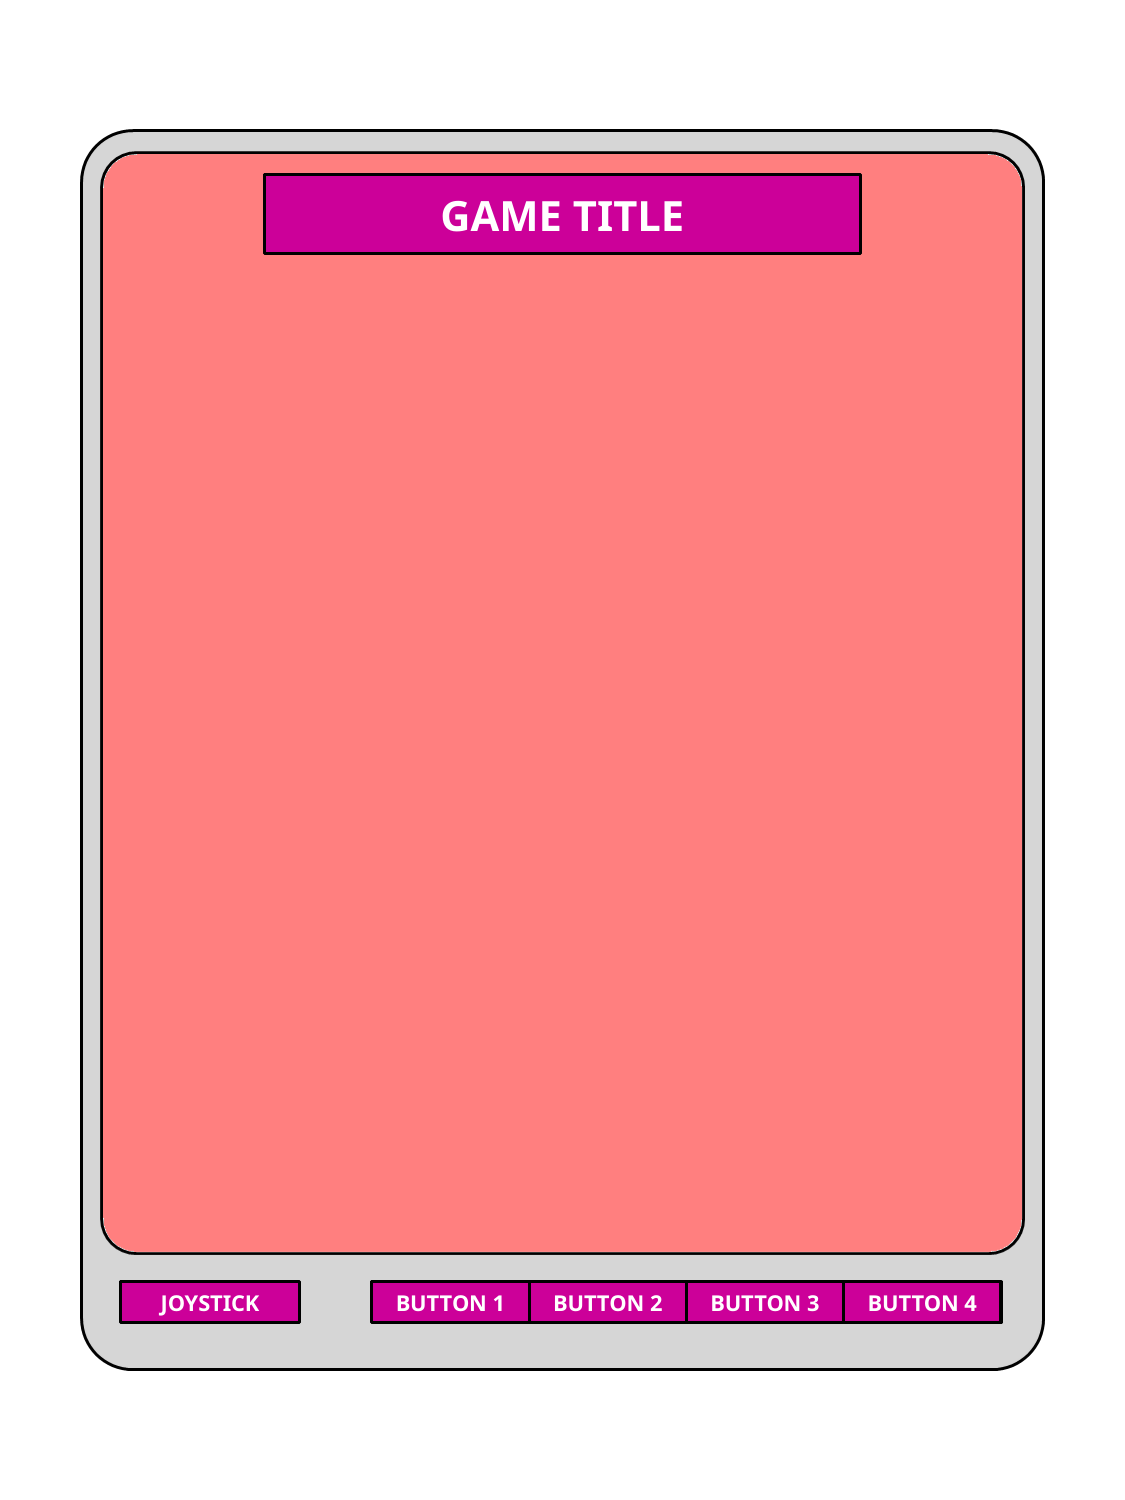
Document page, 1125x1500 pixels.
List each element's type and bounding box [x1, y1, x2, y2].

text_box [80, 129, 1045, 1371]
